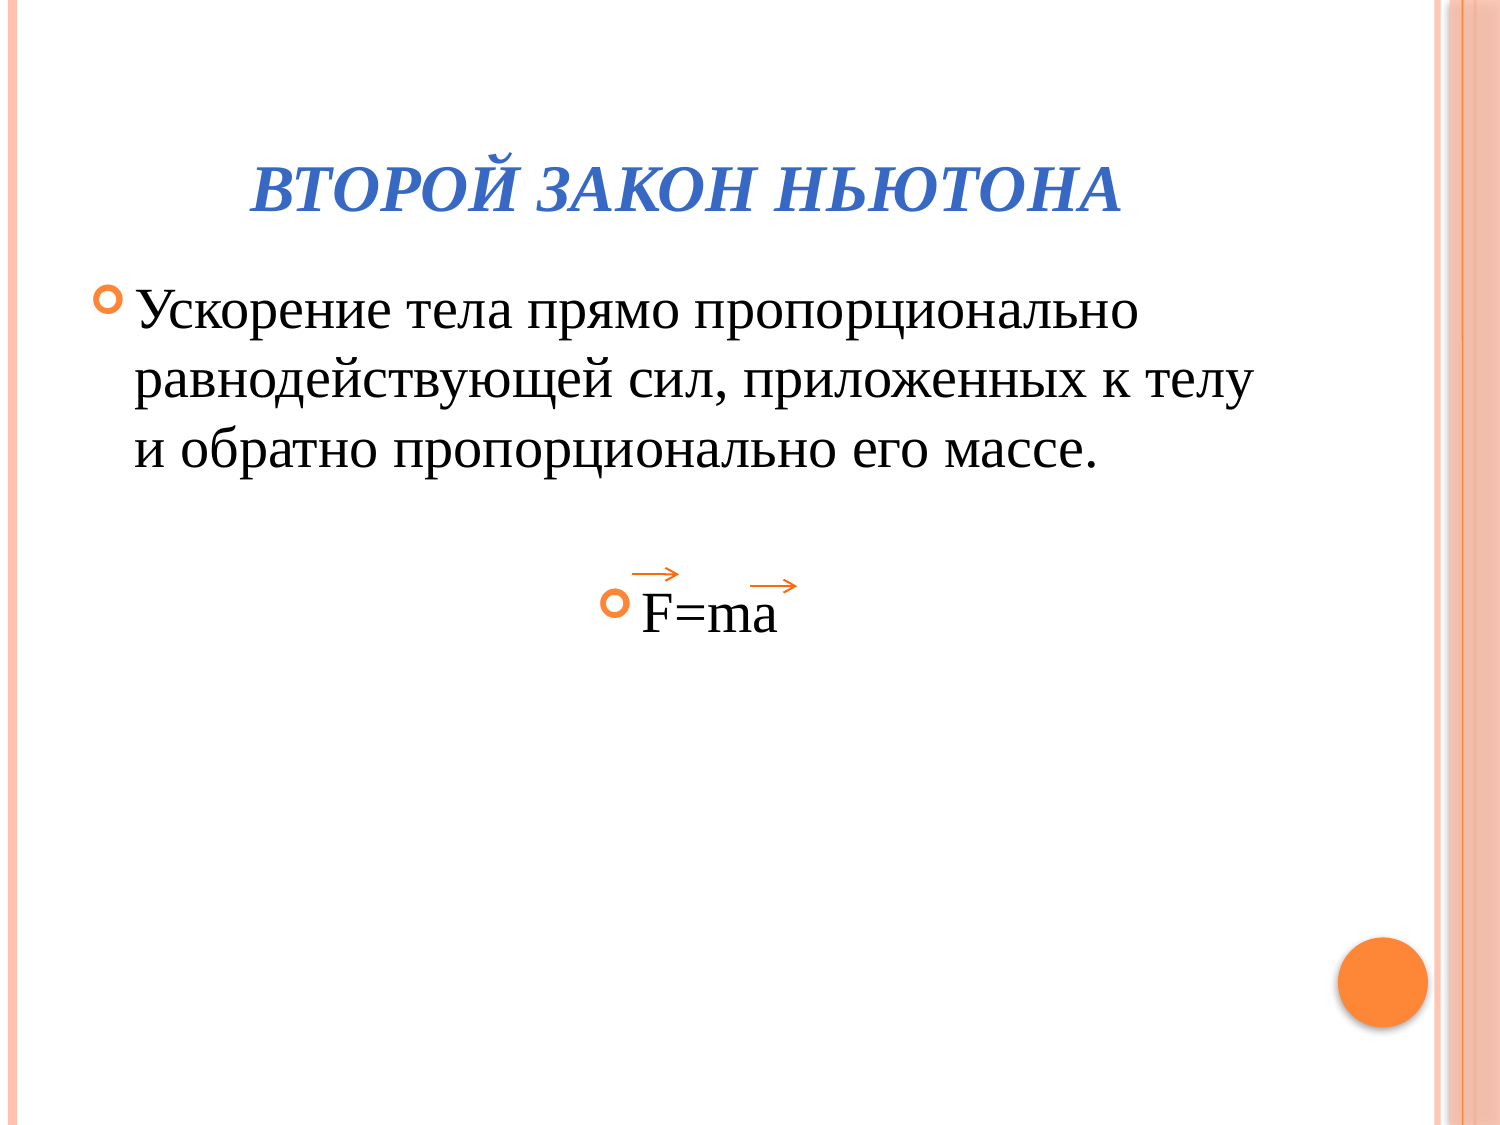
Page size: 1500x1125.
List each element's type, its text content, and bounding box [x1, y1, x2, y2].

list Ускорение тела прямо пропорционально равнодействующей сил, приложенных к телу и обратно пропорционально его массе. F=ma [75, 262, 1300, 1062]
title Второй закон Ньютона [75, 45, 1300, 233]
